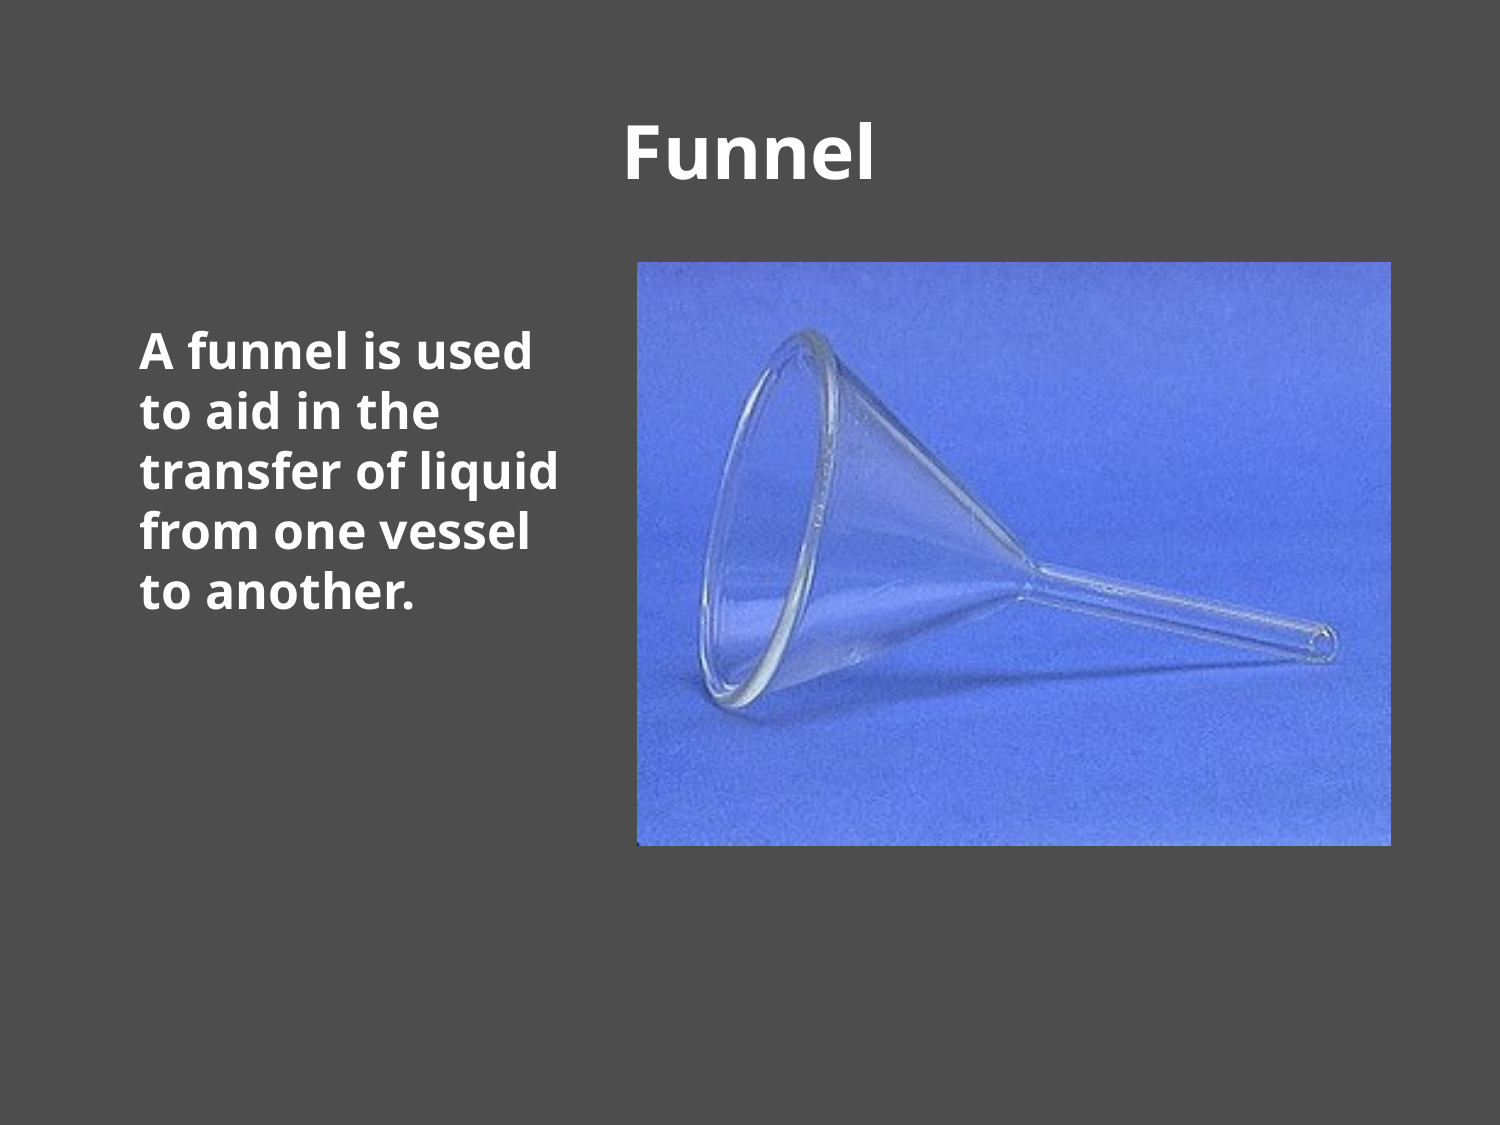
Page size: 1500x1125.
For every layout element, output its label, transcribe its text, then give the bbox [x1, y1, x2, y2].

title Funnel [112, 99, 1388, 201]
picture [637, 262, 1391, 846]
text_box A funnel is used to aid in the transfer of liquid from one vessel to another. [124, 312, 588, 628]
